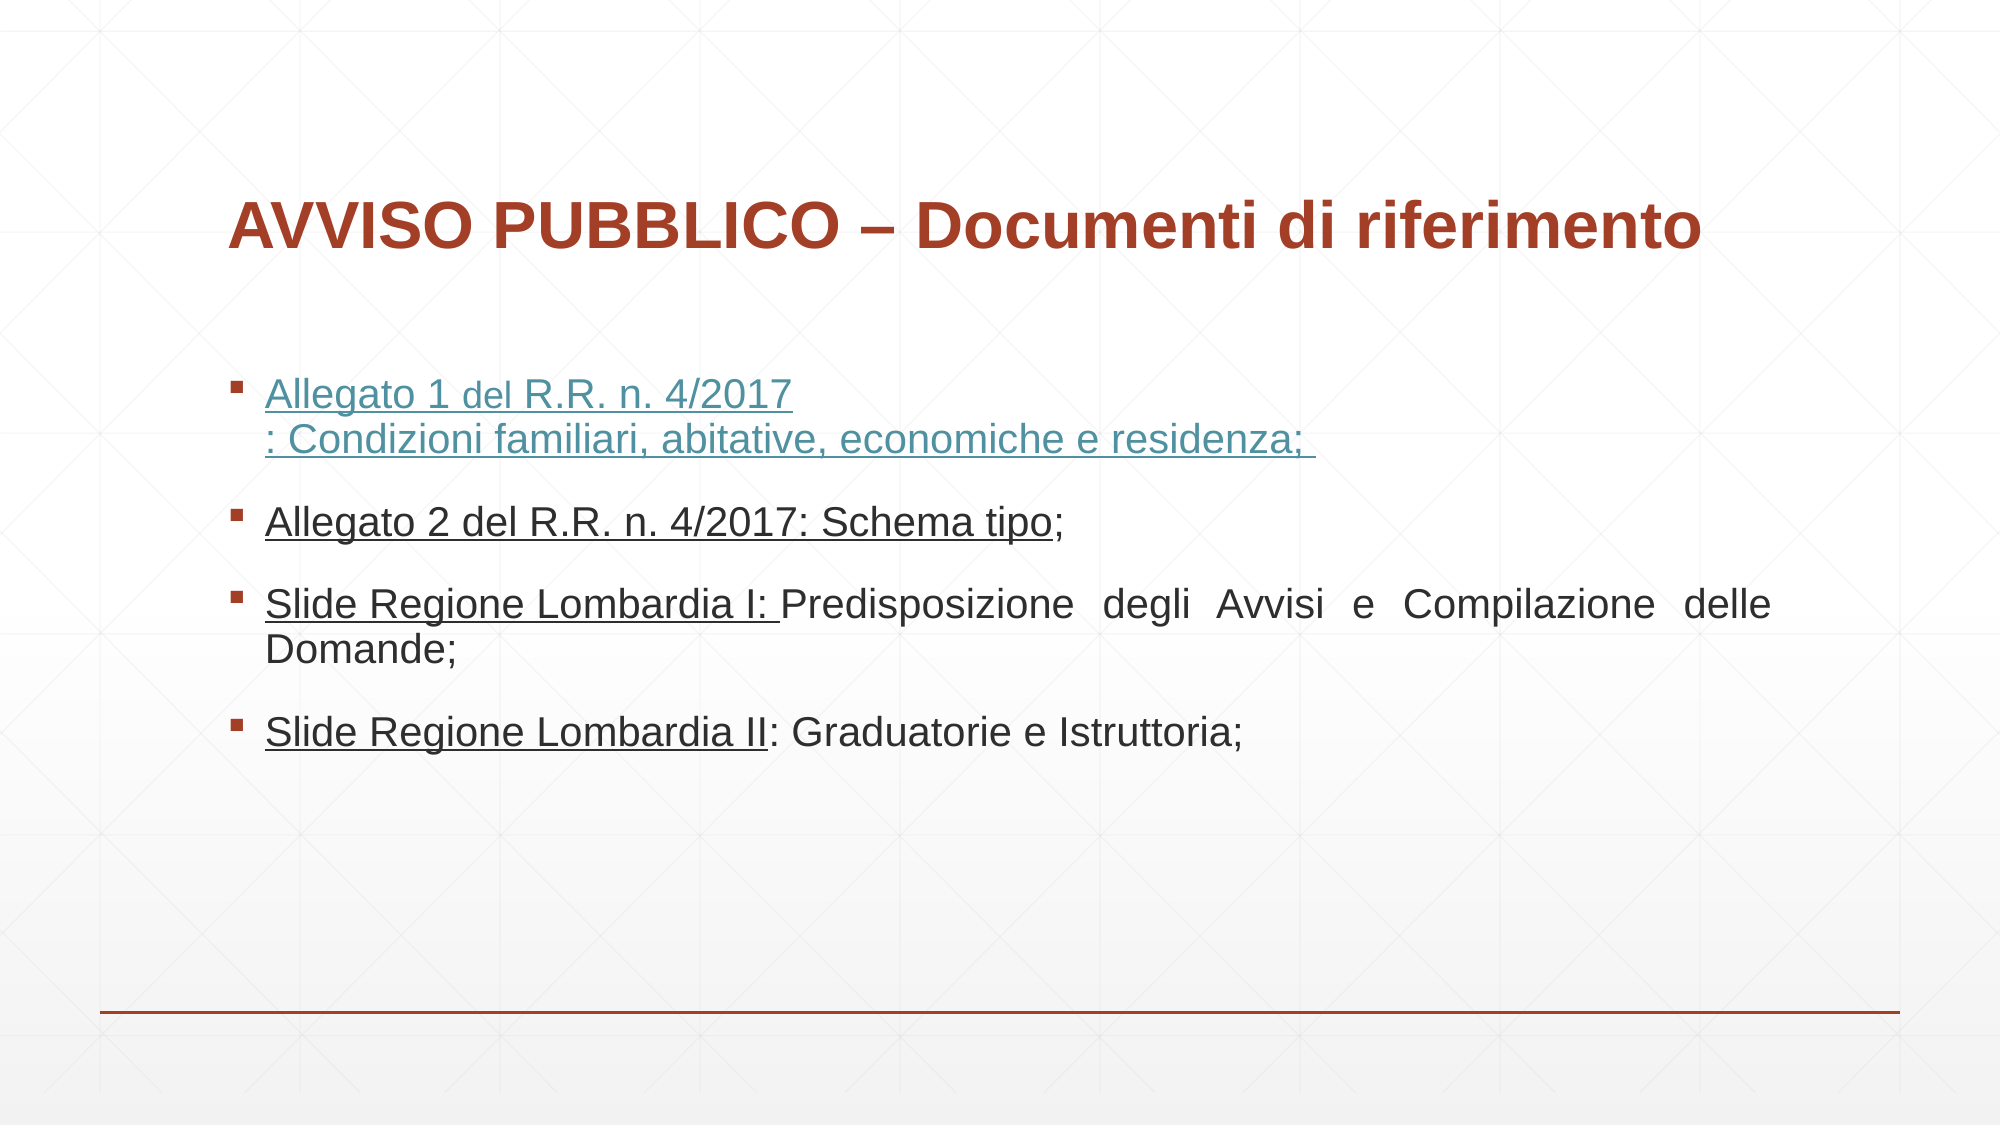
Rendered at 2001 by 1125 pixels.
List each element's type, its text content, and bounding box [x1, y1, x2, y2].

title AVVISO PUBBLICO – Documenti di riferimento [212, 82, 1788, 270]
list Allegato 1 del R.R. n. 4/2017: Condizioni familiari, abitative, economiche e residenza; Allegato 2 del R.R. n. 4/2017: Schema tipo; Slide Regione Lombardia I: Predisposizione degli Avvisi e Compilazione delle Domande; Slide Regione Lombardia II: Graduatorie e Istruttoria; [212, 270, 1788, 991]
